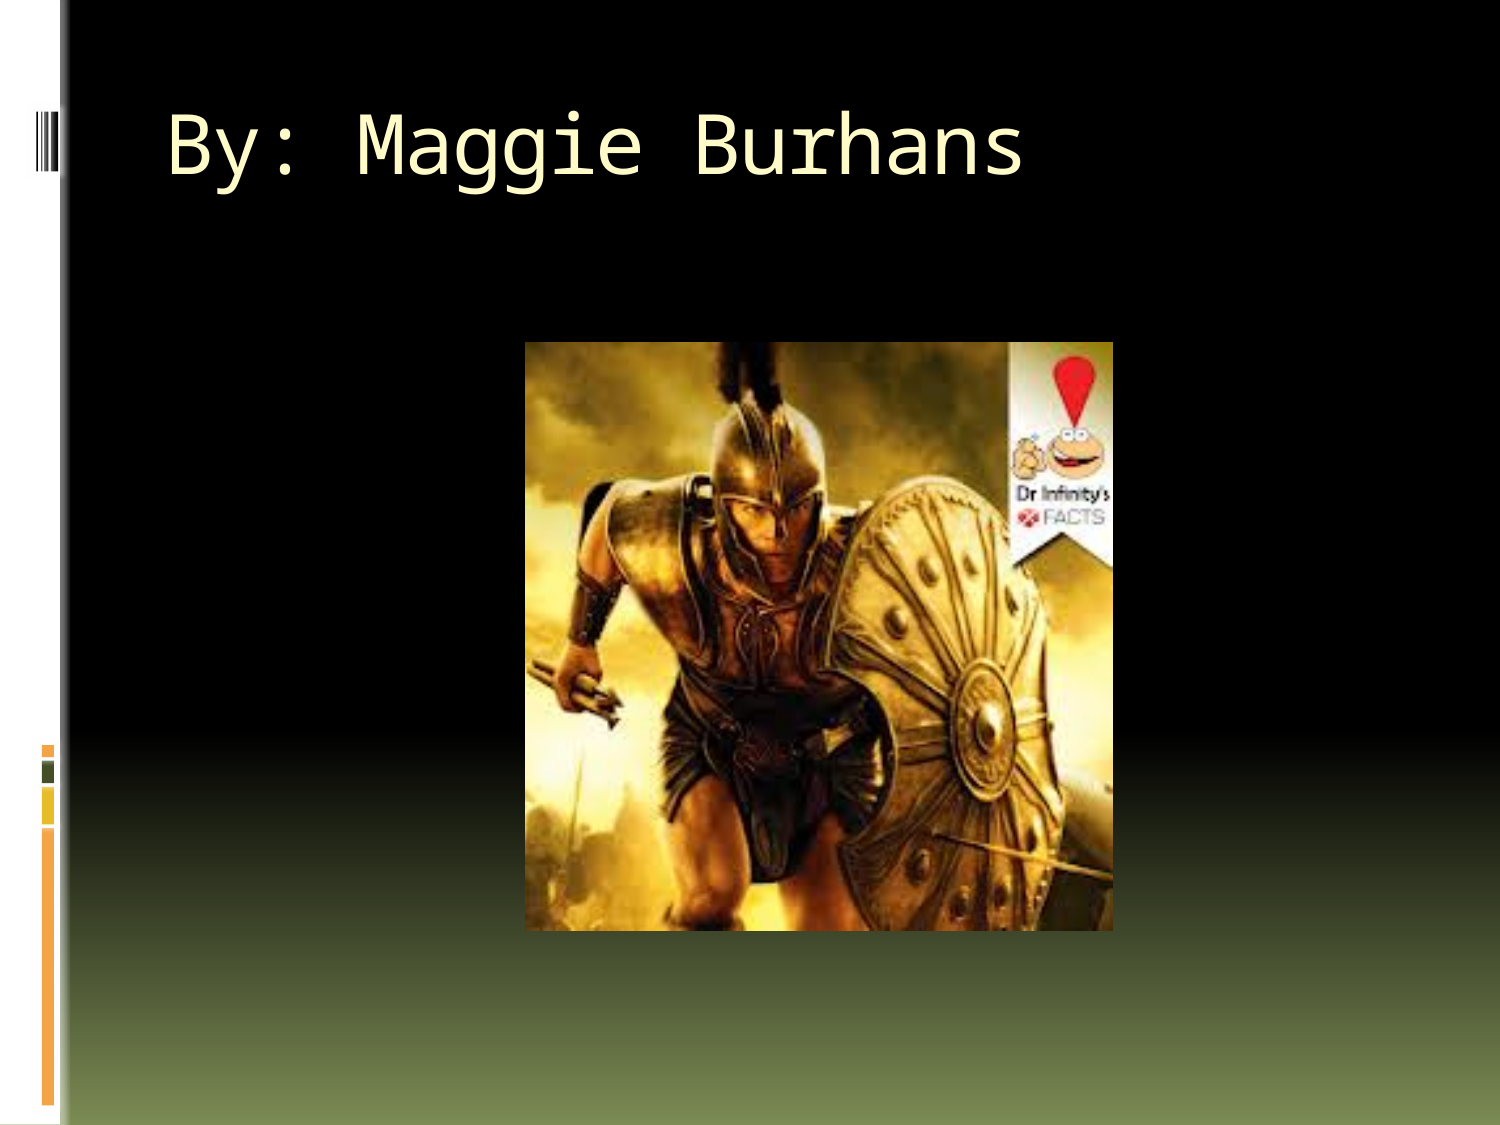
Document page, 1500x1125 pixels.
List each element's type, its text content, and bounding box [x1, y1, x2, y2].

title By: Maggie Burhans [150, 83, 1425, 234]
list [524, 342, 1113, 931]
